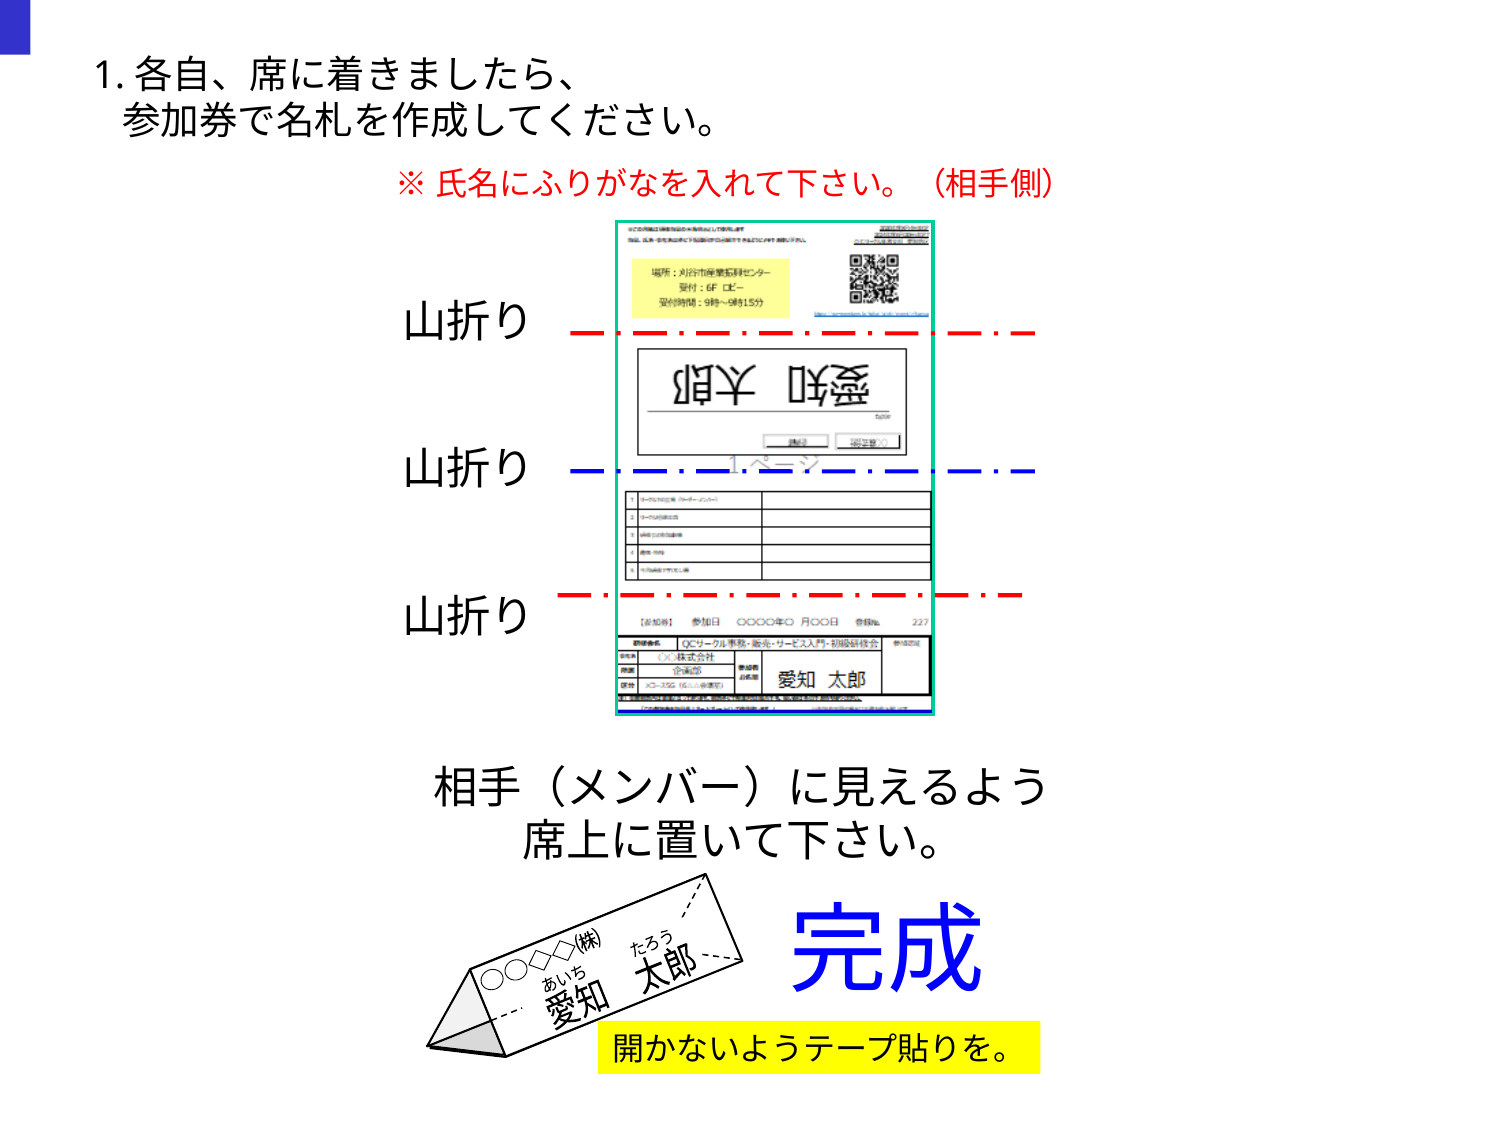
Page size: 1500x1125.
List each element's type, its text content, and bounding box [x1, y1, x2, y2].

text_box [392, 155, 1058, 1075]
text_box [0, 0, 31, 55]
text_box 1.各自、席に着きましたら、 参加券で名札を作成してください。 [30, 42, 1071, 150]
